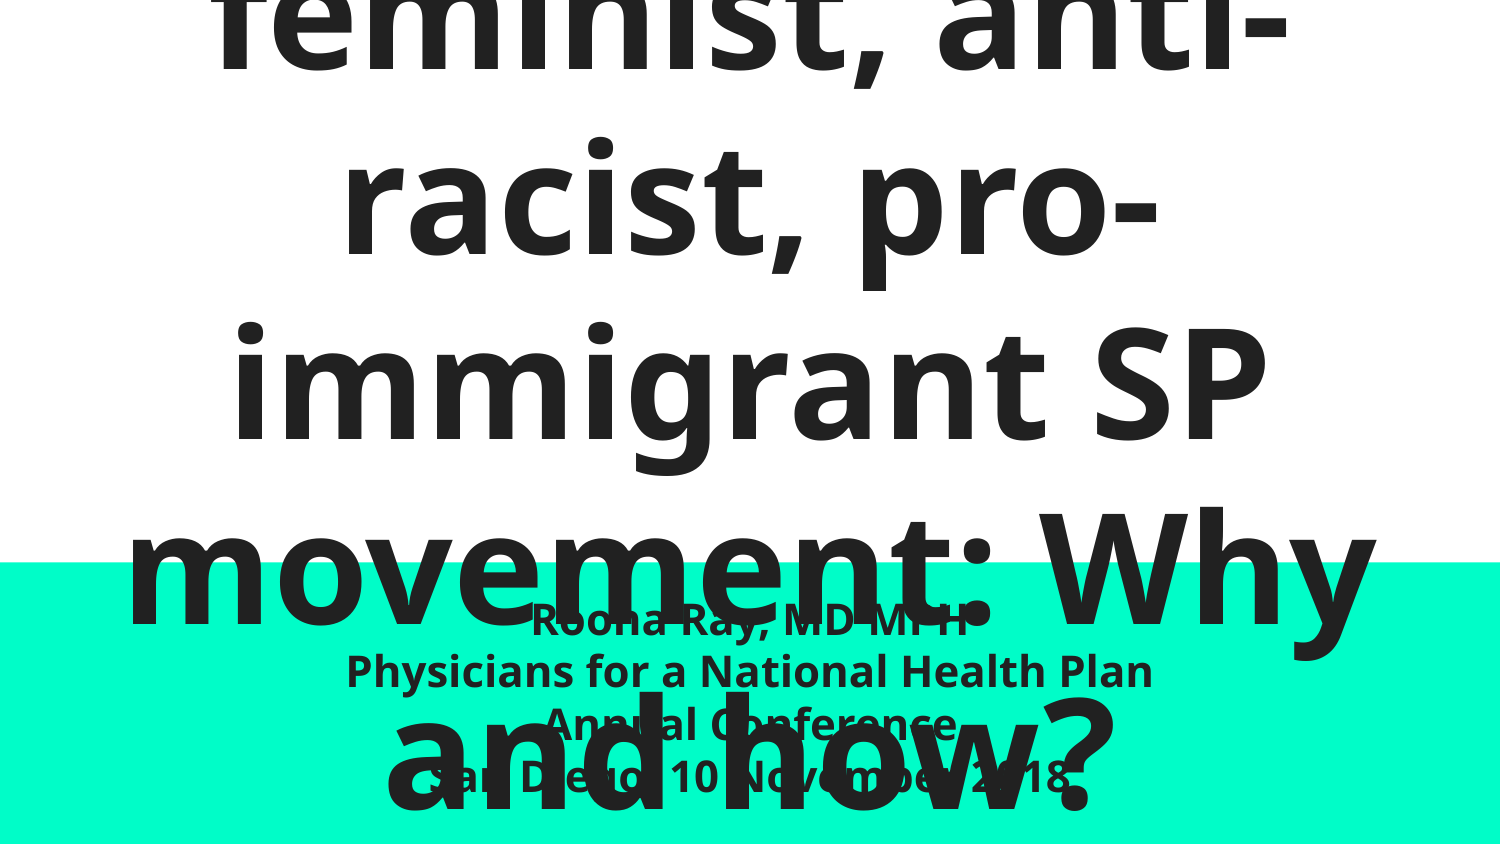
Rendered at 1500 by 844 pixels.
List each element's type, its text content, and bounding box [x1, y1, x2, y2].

title Building a feminist, anti-racist, pro-immigrant SP movement: Why and how? [51, 64, 1449, 506]
subtitle Roona Ray, MD MPH Physicians for a National Health Plan Annual Conference San Diego, 10 November 2018 [51, 638, 1449, 755]
